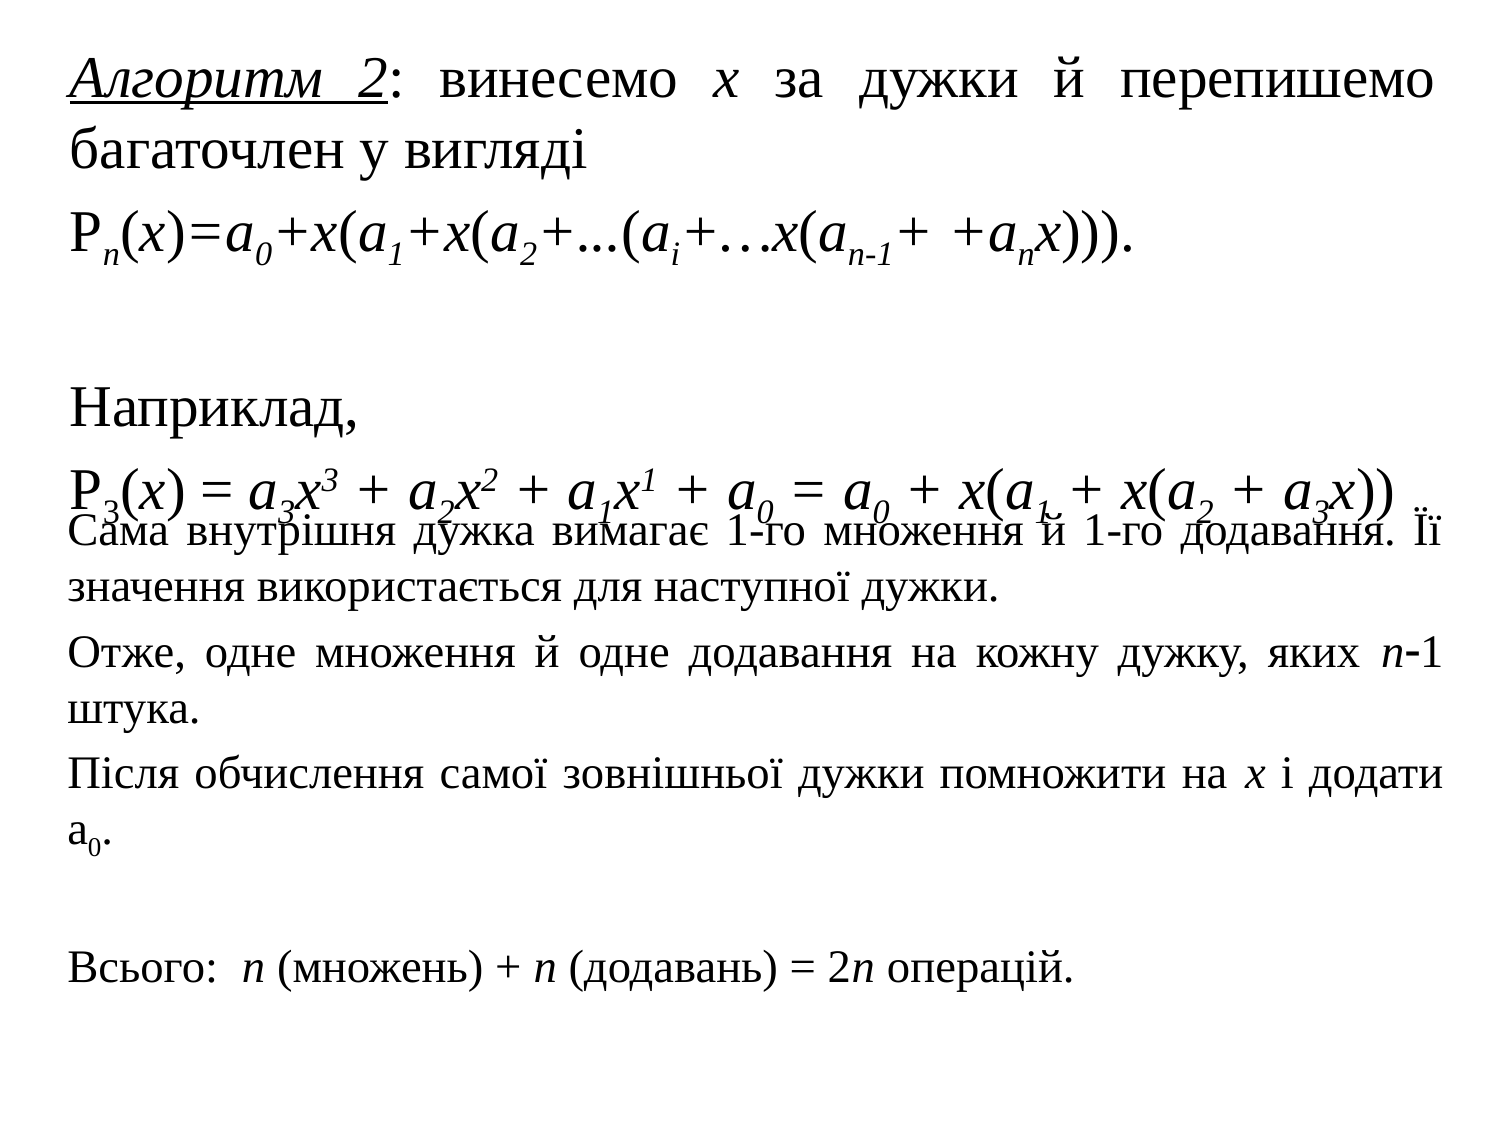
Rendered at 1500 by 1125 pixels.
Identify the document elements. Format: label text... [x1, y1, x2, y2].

text_box Сама внутрішня дужка вимагає 1-го множення й 1-го додавання. Її значення використається для наступної дужки. Отже, одне множення й одне додавання на кожну дужку, яких n1 штука. Після обчислення самої зовнішньої дужки помножити на x і додати a0. Всього: n (множень) + n (додавань) = 2n операцій. [52, 491, 1459, 1000]
list Алгоритм 2: винесемо x за дужки й перепишемо багаточлен у вигляді Pn(x)=a0+x(a1+x(a2+...(aі+…x(an-1+ +anx))). Наприклад, P3(x) = a3x3 + a2x2 + a1x1 + a0 = a0 + x(a1 + x(a2 + a3x)) [55, 30, 1451, 491]
